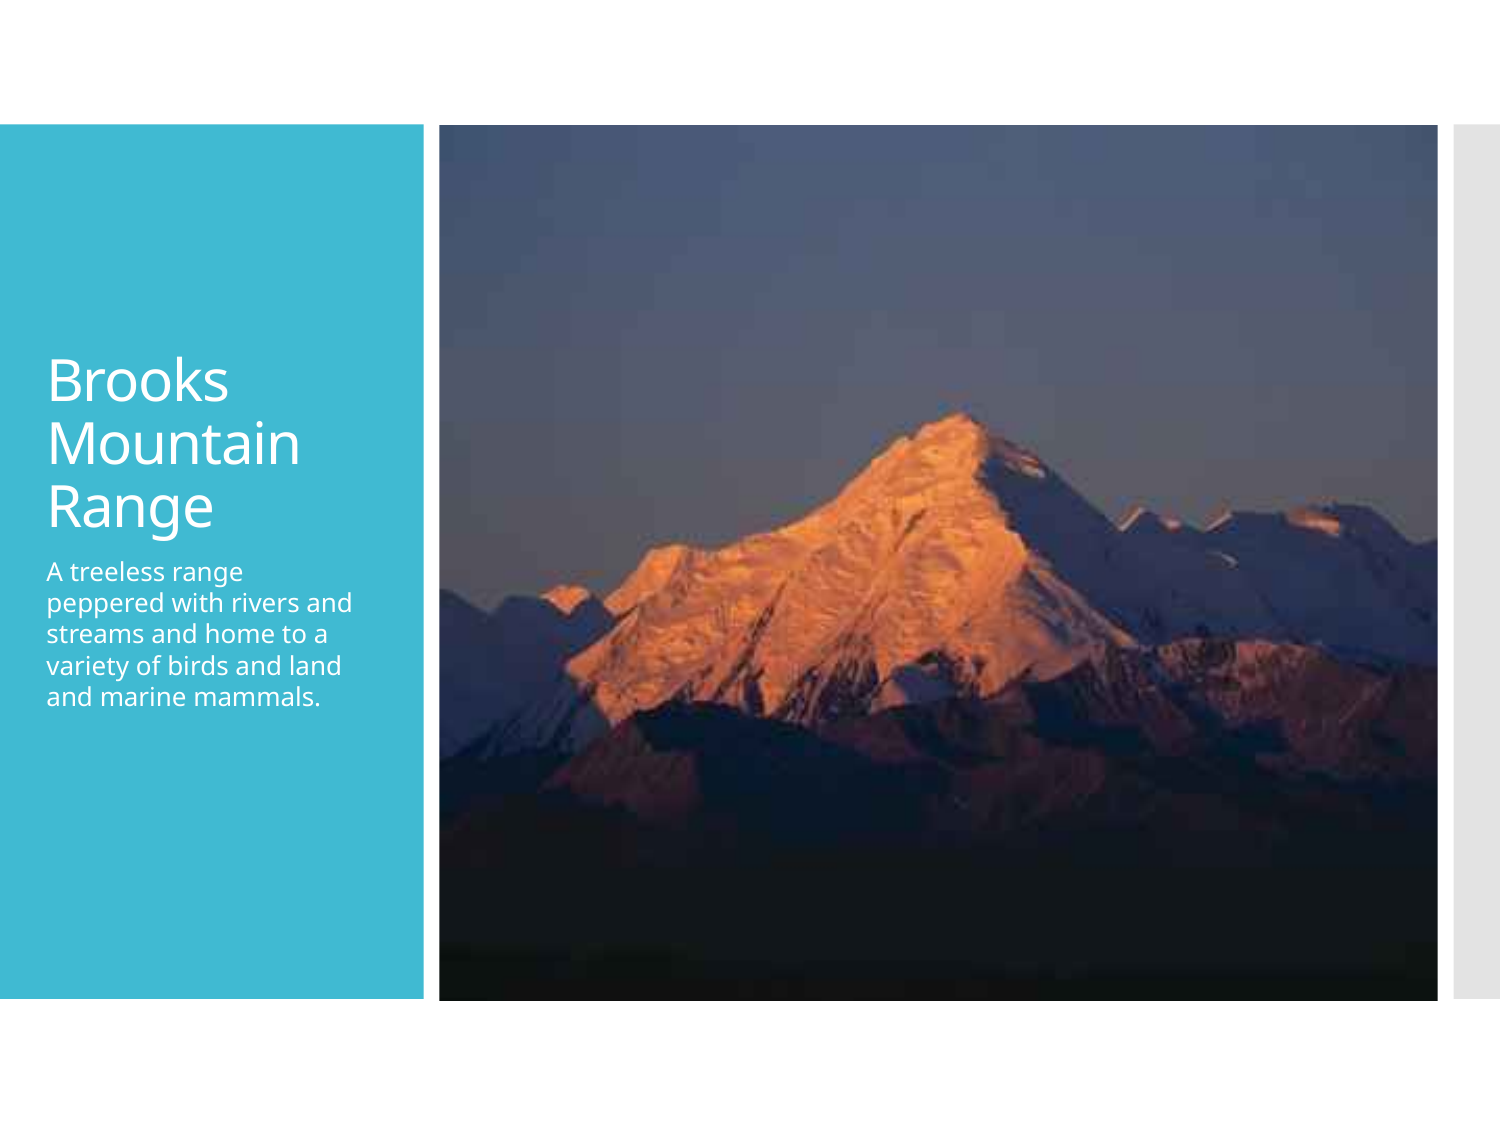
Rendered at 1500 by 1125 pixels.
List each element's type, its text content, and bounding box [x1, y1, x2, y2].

list A treeless range peppered with rivers and streams and home to a variety of birds and land and marine mammals. [31, 547, 381, 968]
picture [439, 125, 1438, 1001]
title Brooks Mountain Range [31, 187, 381, 547]
